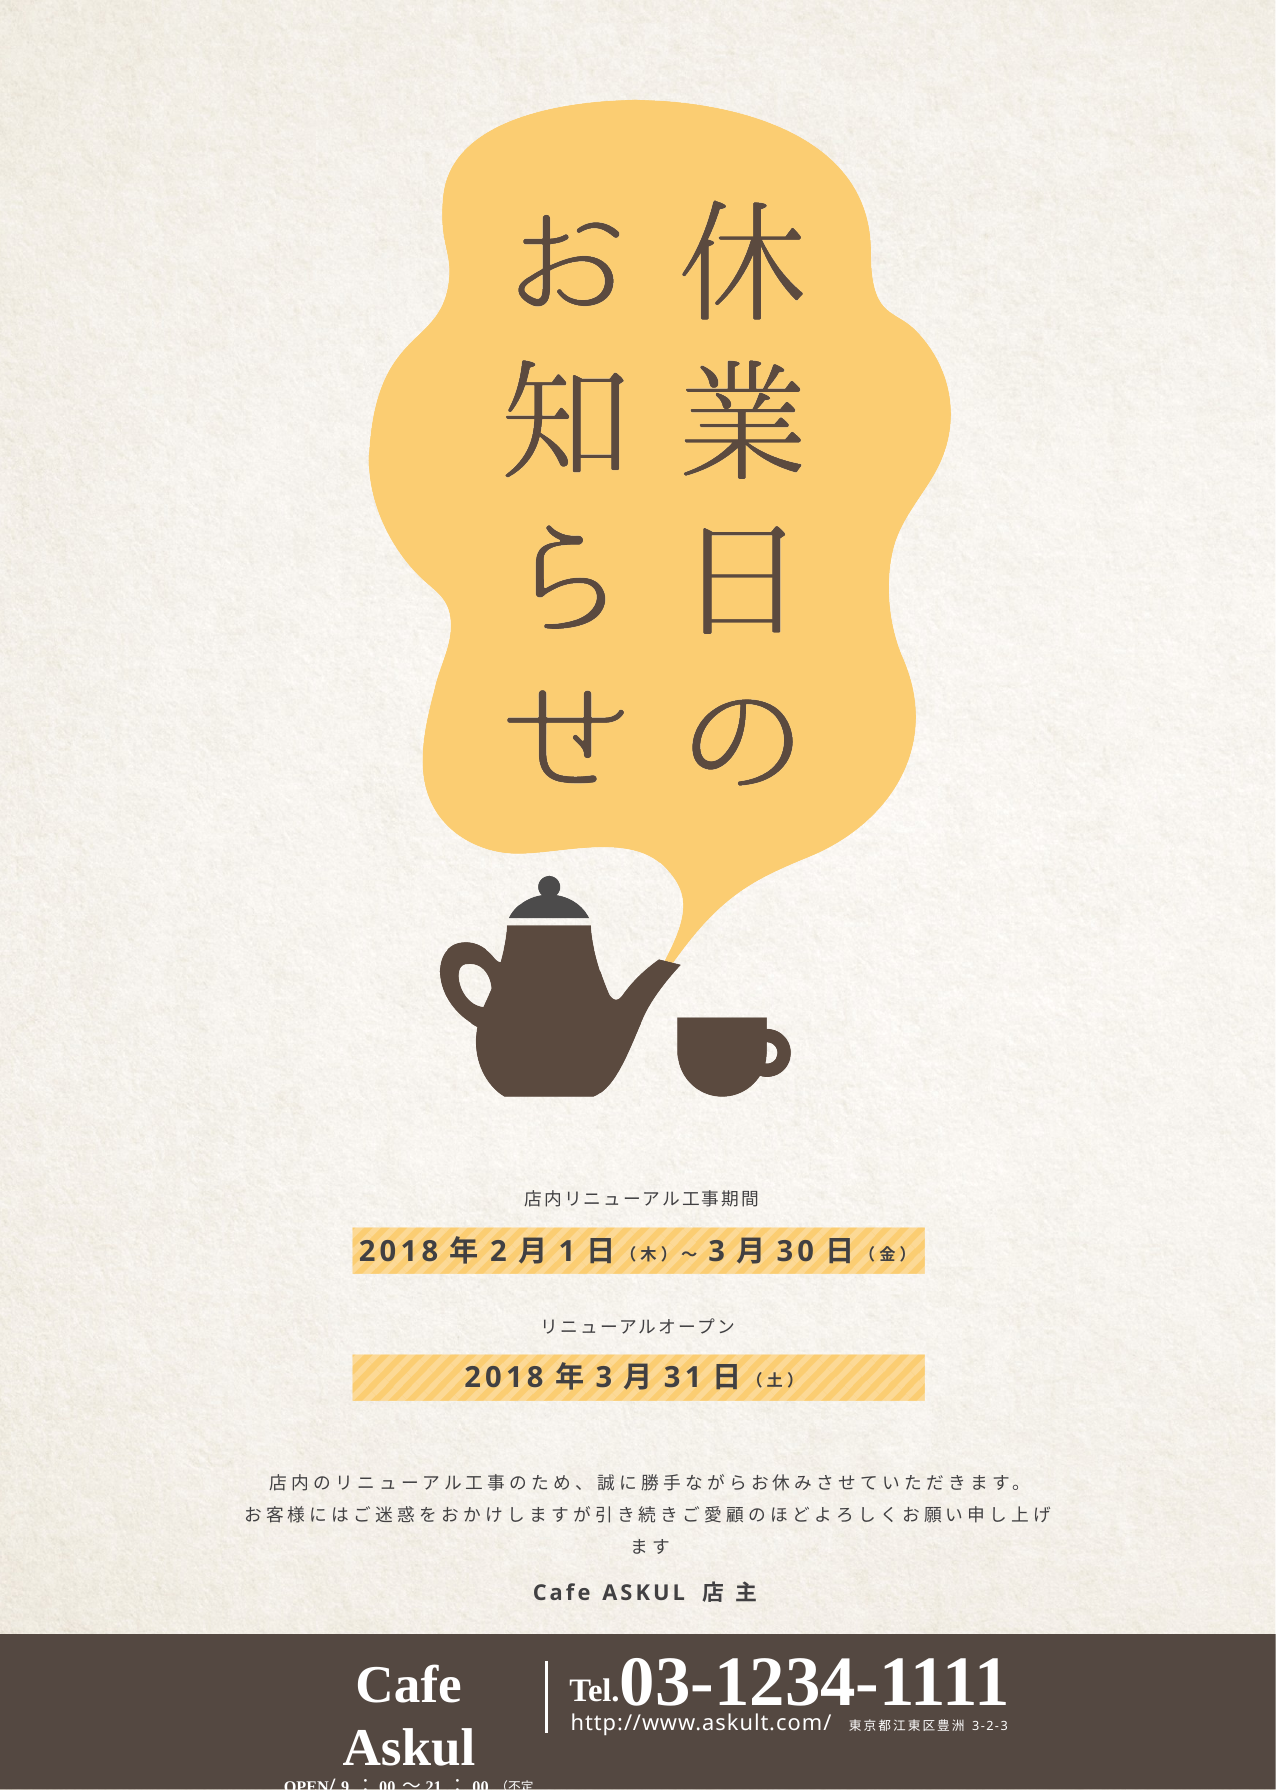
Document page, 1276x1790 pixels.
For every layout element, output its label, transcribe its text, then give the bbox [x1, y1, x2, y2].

text_box Tel.03-1234-1111 [567, 1631, 1026, 1720]
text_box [368, 99, 951, 1098]
text_box Cafe Askul OPEN/ 9：00～21：00（不定休） [274, 1647, 534, 1790]
picture [0, 0, 1276, 1634]
text_box 店内のリニューアル工事のため、誠に勝手ながらお休みさせていただきます。 お客様にはご迷惑をおかけしますが引き続きご愛顧のほどよろしくお願い申し上げます [243, 1450, 1057, 1557]
text_box http://www.askult.com/ 東京都江東区豊洲3-2-3 [568, 1706, 1019, 1736]
text_box Cafe ASKUL 店 主 [244, 1567, 1057, 1605]
text_box リニューアルオープン [352, 1314, 924, 1338]
text_box 店内リニューアル工事期間 [352, 1185, 924, 1209]
